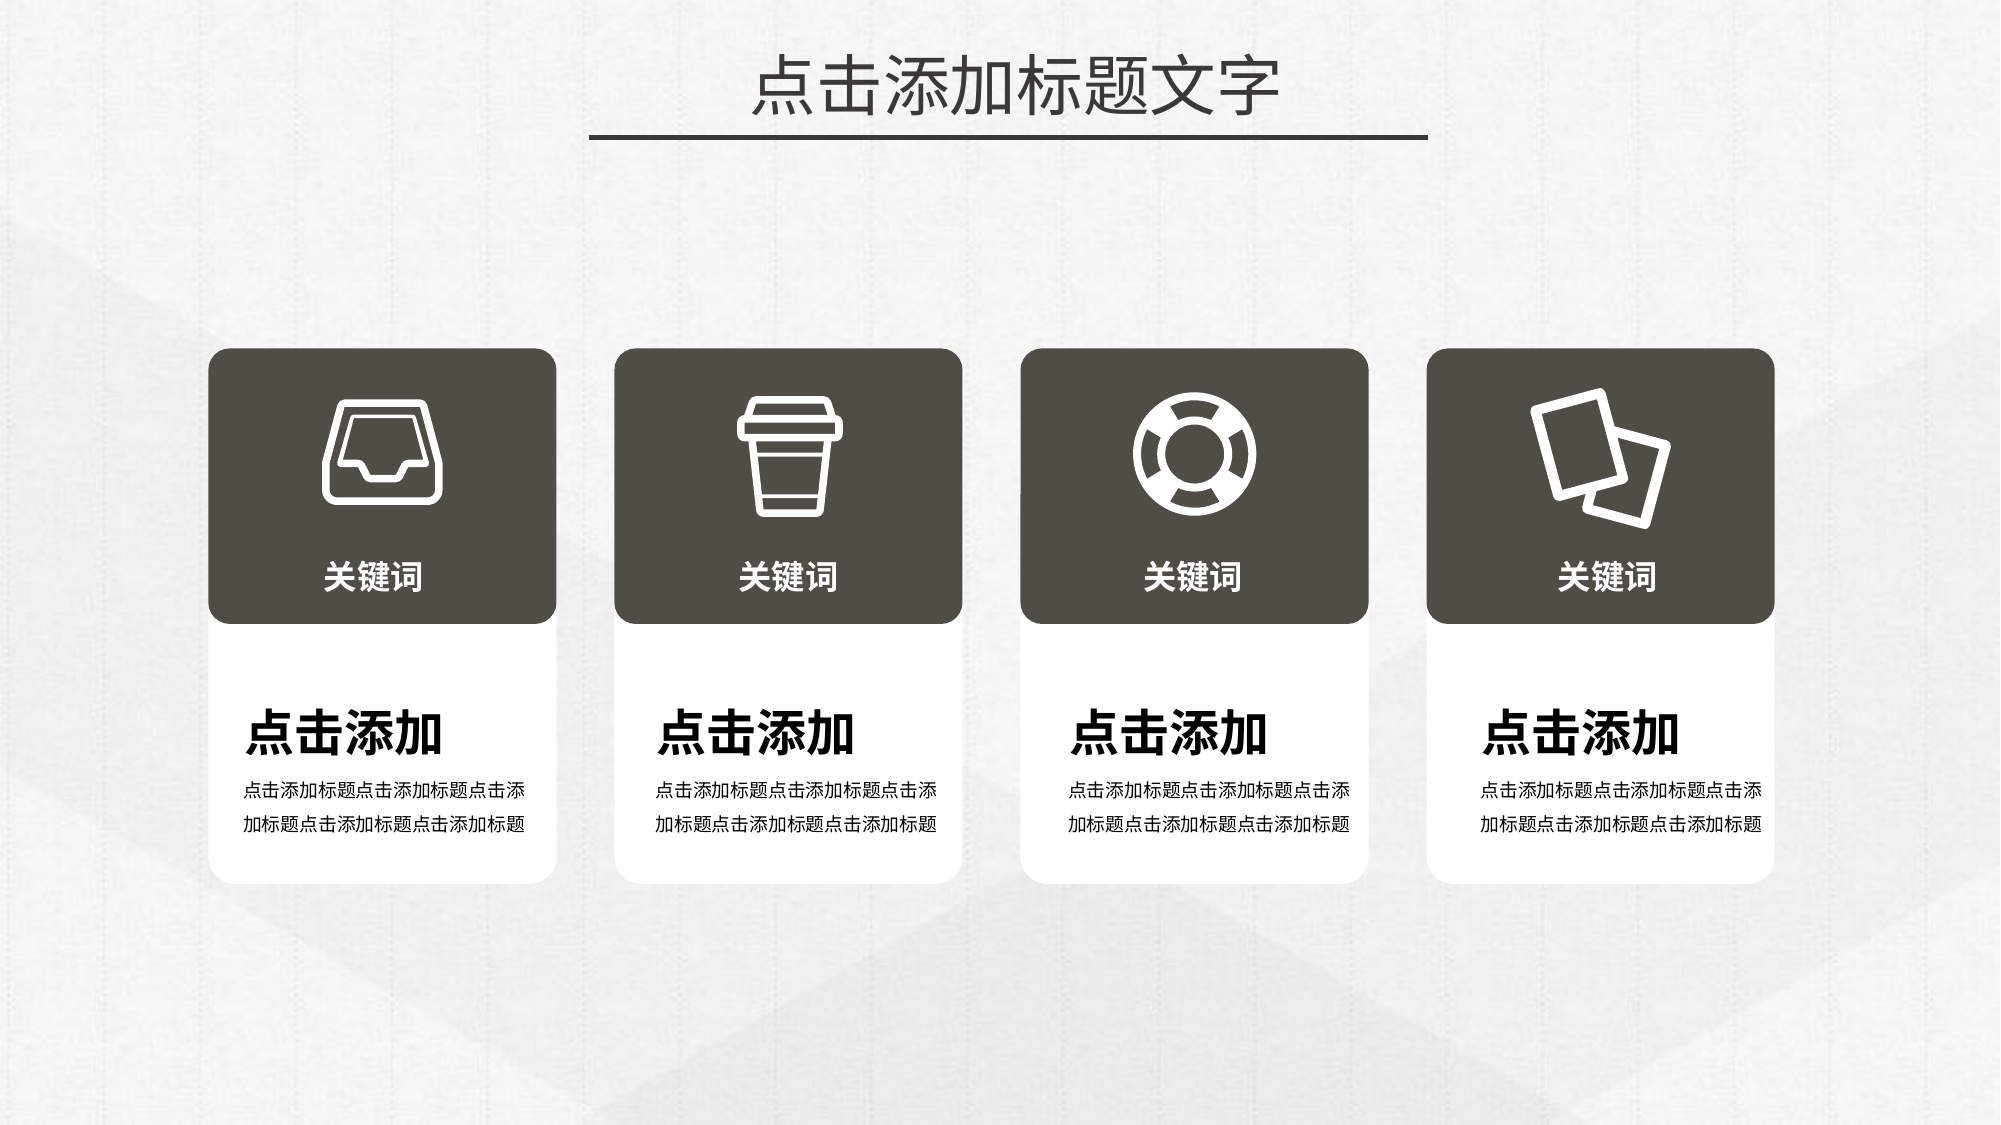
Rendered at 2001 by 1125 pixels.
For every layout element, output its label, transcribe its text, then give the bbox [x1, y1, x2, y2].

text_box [228, 694, 546, 841]
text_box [1053, 694, 1371, 841]
text_box [208, 348, 557, 624]
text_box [321, 399, 443, 505]
text_box [1530, 388, 1671, 530]
text_box 关键词 [275, 556, 472, 597]
text_box [1020, 607, 1369, 884]
picture [0, 0, 2000, 1125]
text_box [614, 348, 963, 624]
text_box [1426, 607, 1775, 884]
text_box 关键词 [1094, 556, 1292, 597]
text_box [1465, 694, 1784, 841]
text_box [737, 396, 843, 517]
text_box [1020, 348, 1369, 624]
text_box [208, 606, 557, 884]
text_box [1426, 348, 1775, 624]
text_box 关键词 [1509, 556, 1706, 597]
text_box [1133, 392, 1257, 516]
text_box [561, 36, 1472, 138]
text_box [614, 607, 963, 884]
text_box 关键词 [690, 556, 887, 597]
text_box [640, 694, 959, 841]
